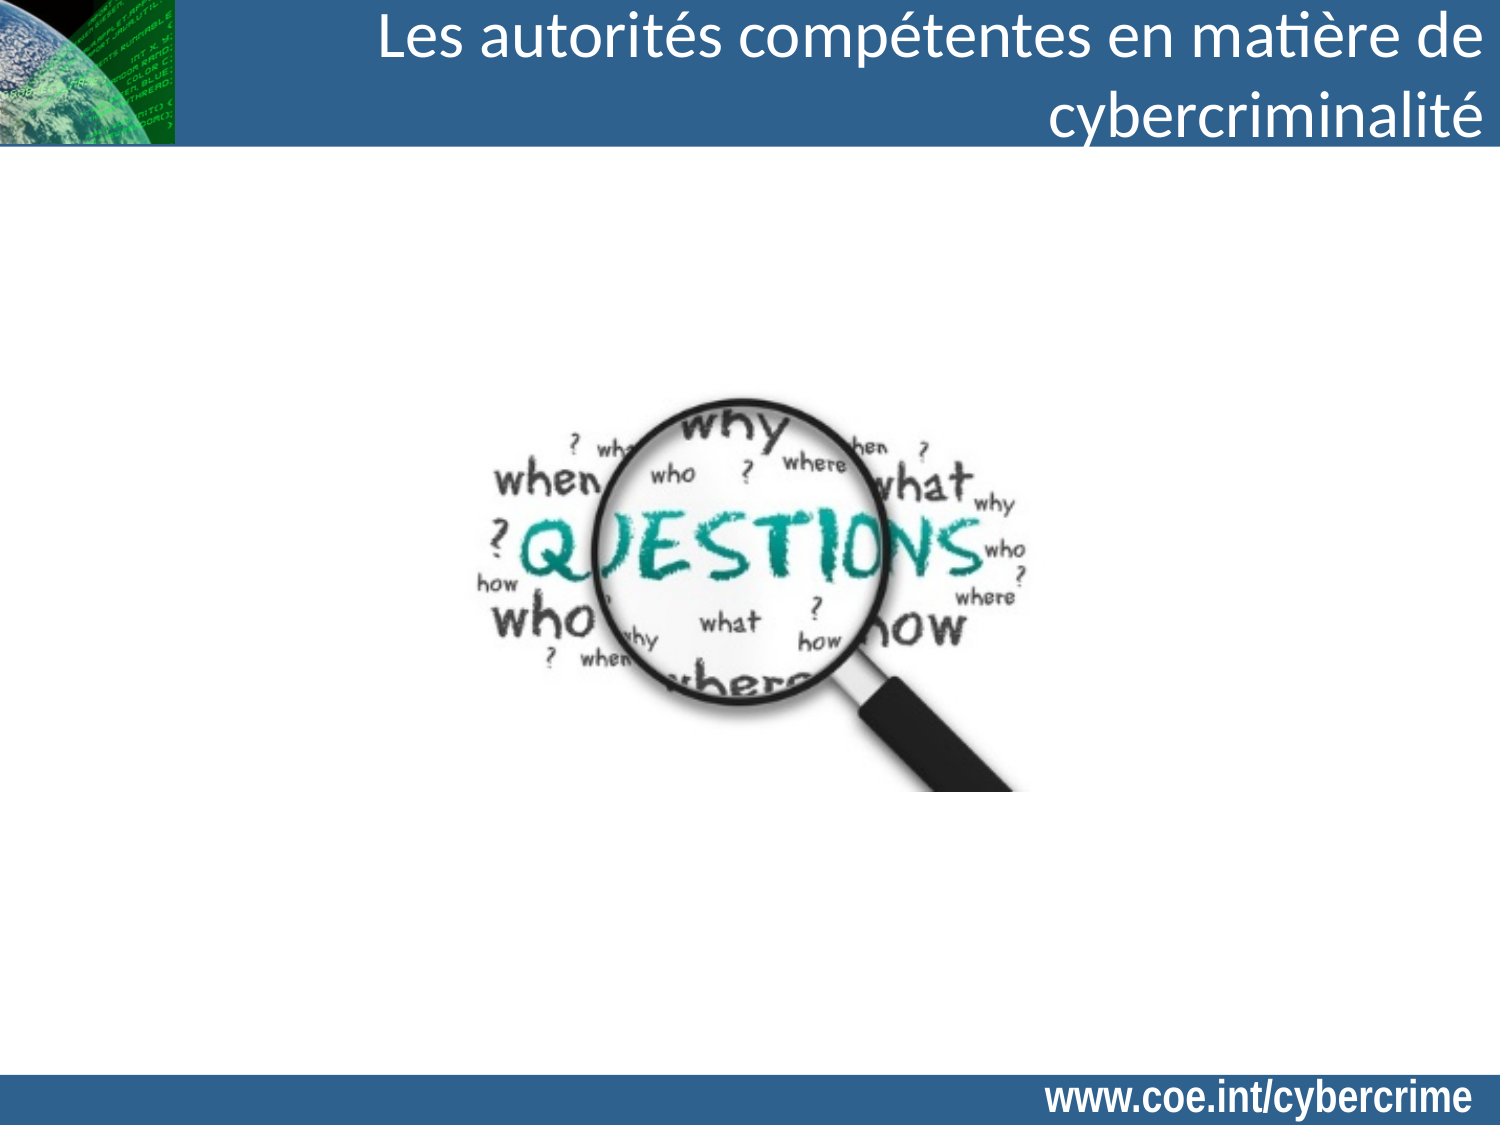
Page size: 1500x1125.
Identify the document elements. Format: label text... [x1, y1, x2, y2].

picture [443, 332, 1057, 793]
text_box www.coe.int/cybercrime [1030, 1059, 1500, 1125]
text_box Les autorités compétentes en matière de cybercriminalité [177, 0, 1500, 149]
picture [0, 0, 175, 144]
text_box [0, 1073, 1030, 1125]
